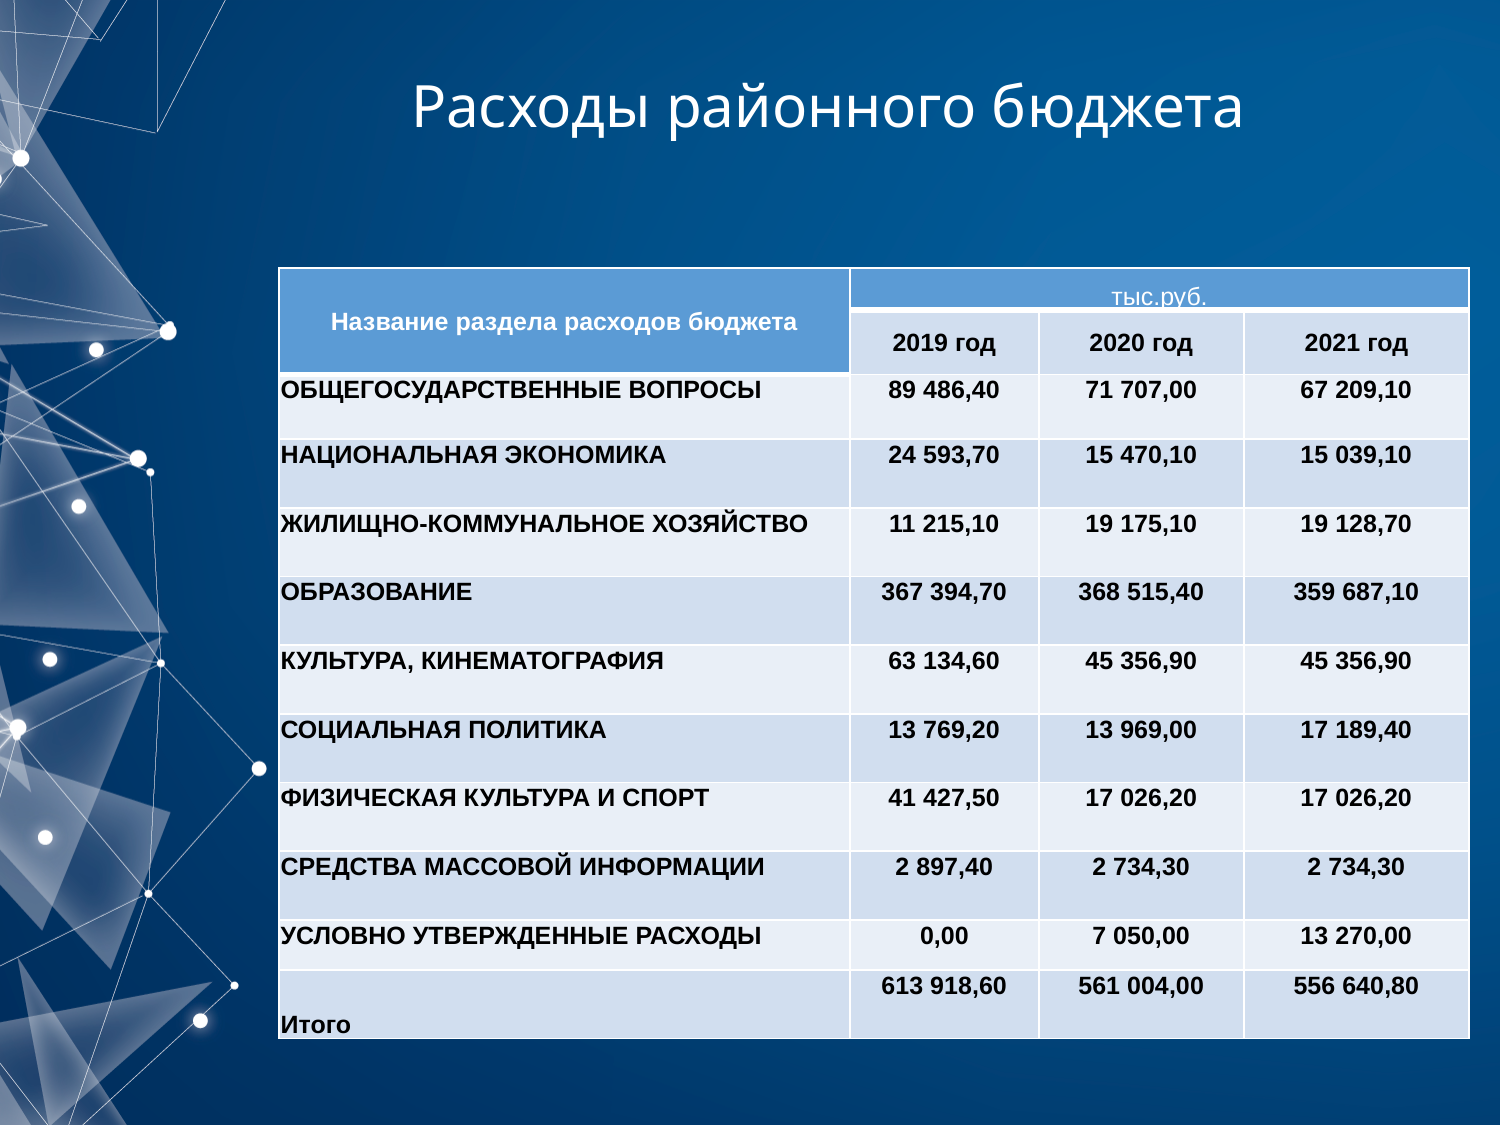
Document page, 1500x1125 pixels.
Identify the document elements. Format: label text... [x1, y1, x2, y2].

table_cell 71 707,00 [1040, 375, 1243, 438]
table_cell 556 640,80 [1245, 971, 1468, 1038]
table_cell ЖИЛИЩНО-КОММУНАЛЬНОЕ ХОЗЯЙСТВО [280, 509, 849, 576]
table_cell 359 687,10 [1245, 577, 1468, 644]
table_cell 368 515,40 [1040, 577, 1243, 644]
table_cell 13 270,00 [1245, 921, 1468, 969]
table_cell 15 470,10 [1040, 440, 1243, 507]
table_cell 19 175,10 [1040, 509, 1243, 576]
table_cell 2019 год [851, 313, 1038, 374]
table_cell Итого [280, 971, 849, 1038]
table_cell 45 356,90 [1245, 646, 1468, 713]
table_cell 17 026,20 [1040, 783, 1243, 850]
table_header Название раздела расходов бюджета [280, 269, 849, 372]
table_cell ОБЩЕГОСУДАРСТВЕННЫЕ ВОПРОСЫ [280, 377, 849, 438]
table_cell 67 209,10 [1245, 375, 1468, 438]
table_cell 45 356,90 [1040, 646, 1243, 713]
table_cell 2 734,30 [1245, 852, 1468, 919]
table_cell 17 189,40 [1245, 715, 1468, 782]
table_cell 17 026,20 [1245, 783, 1468, 850]
table_cell 561 004,00 [1040, 971, 1243, 1038]
table_cell 63 134,60 [851, 646, 1038, 713]
table_cell 11 215,10 [851, 509, 1038, 576]
table_cell 2020 год [1040, 313, 1243, 374]
table_cell УСЛОВНО УТВЕРЖДЕННЫЕ РАСХОДЫ [280, 921, 849, 969]
table_cell 41 427,50 [851, 783, 1038, 850]
table_cell 89 486,40 [851, 375, 1038, 438]
table_cell НАЦИОНАЛЬНАЯ ЭКОНОМИКА [280, 440, 849, 507]
table_cell КУЛЬТУРА, КИНЕМАТОГРАФИЯ [280, 646, 849, 713]
title Расходы районного бюджета [262, 52, 1395, 164]
table_cell 2 897,40 [851, 852, 1038, 919]
table_cell 24 593,70 [851, 440, 1038, 507]
table_cell 7 050,00 [1040, 921, 1243, 969]
table_cell 613 918,60 [851, 971, 1038, 1038]
table_cell 2021 год [1245, 313, 1468, 374]
table_cell 0,00 [851, 921, 1038, 969]
table_cell 15 039,10 [1245, 440, 1468, 507]
table_cell ФИЗИЧЕСКАЯ КУЛЬТУРА И СПОРТ [280, 783, 849, 850]
picture [0, 0, 1500, 1125]
table_header тыс.руб. [851, 269, 1468, 307]
table_cell 367 394,70 [851, 577, 1038, 644]
table_cell 2 734,30 [1040, 852, 1243, 919]
table_cell 19 128,70 [1245, 509, 1468, 576]
table_cell СОЦИАЛЬНАЯ ПОЛИТИКА [280, 715, 849, 782]
table_cell ОБРАЗОВАНИЕ [280, 577, 849, 644]
table_cell 13 969,00 [1040, 715, 1243, 782]
table_cell СРЕДСТВА МАССОВОЙ ИНФОРМАЦИИ [280, 852, 849, 919]
table_cell 13 769,20 [851, 715, 1038, 782]
